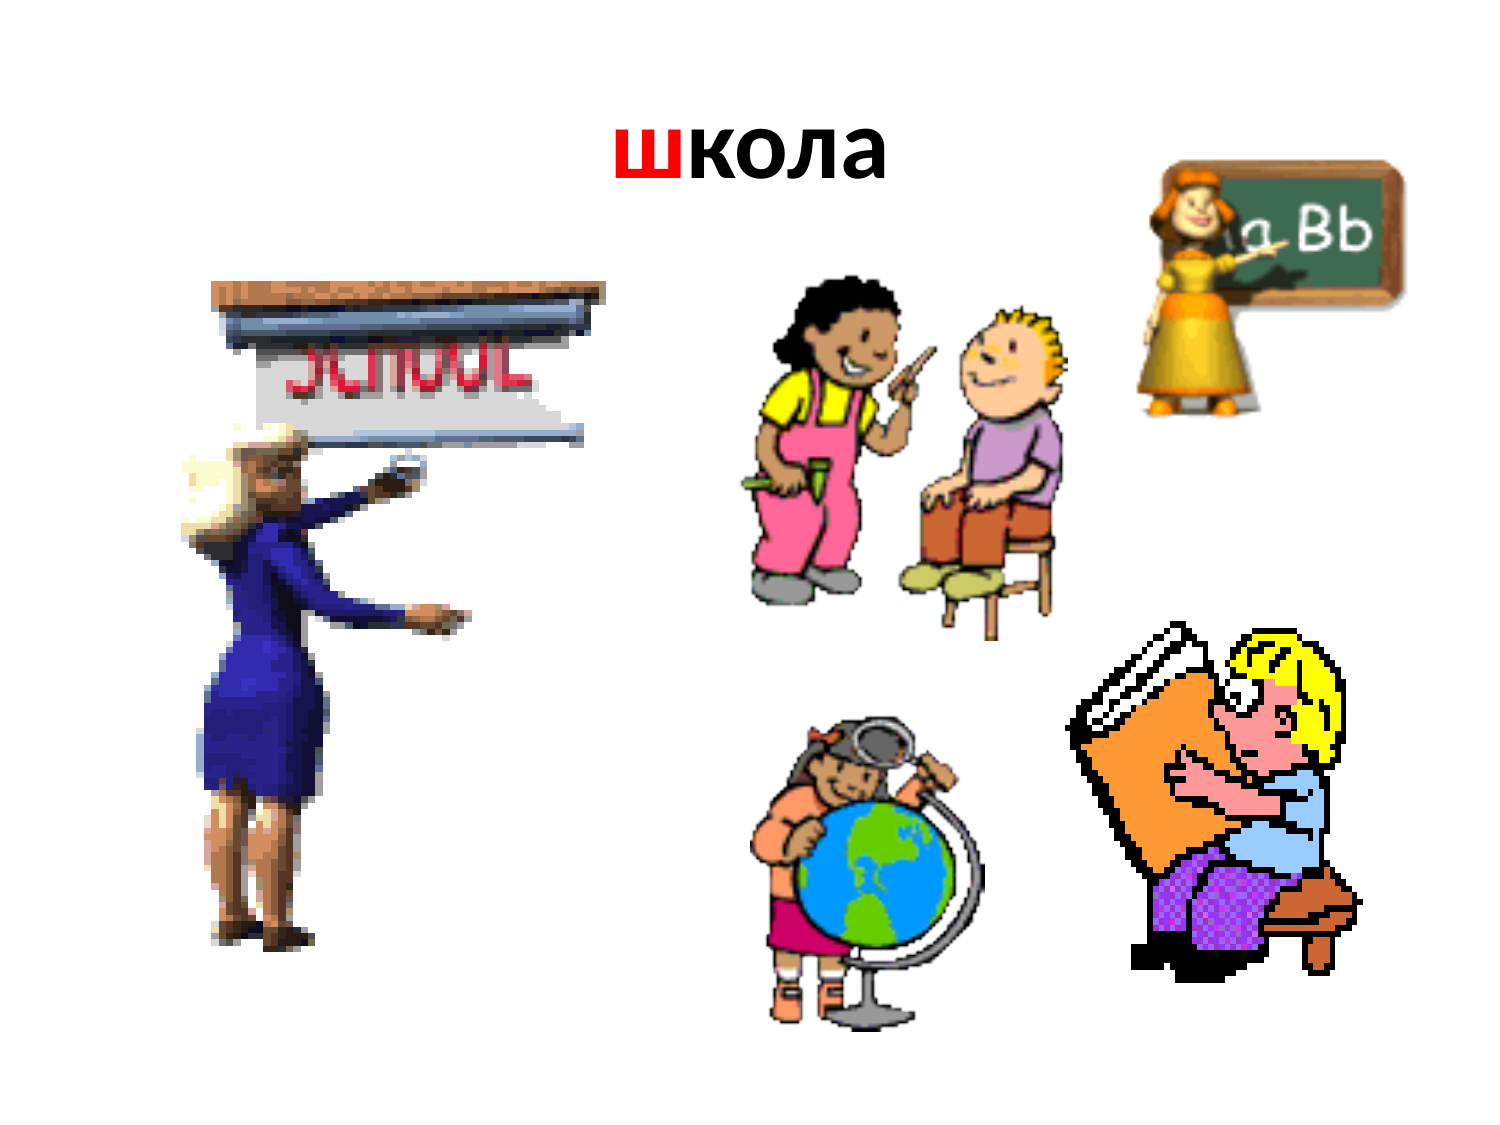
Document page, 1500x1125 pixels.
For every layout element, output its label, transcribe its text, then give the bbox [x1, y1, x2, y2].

picture [1112, 152, 1430, 434]
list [152, 280, 615, 972]
title школа [75, 45, 1425, 233]
picture [738, 269, 1369, 997]
picture [749, 714, 985, 1032]
